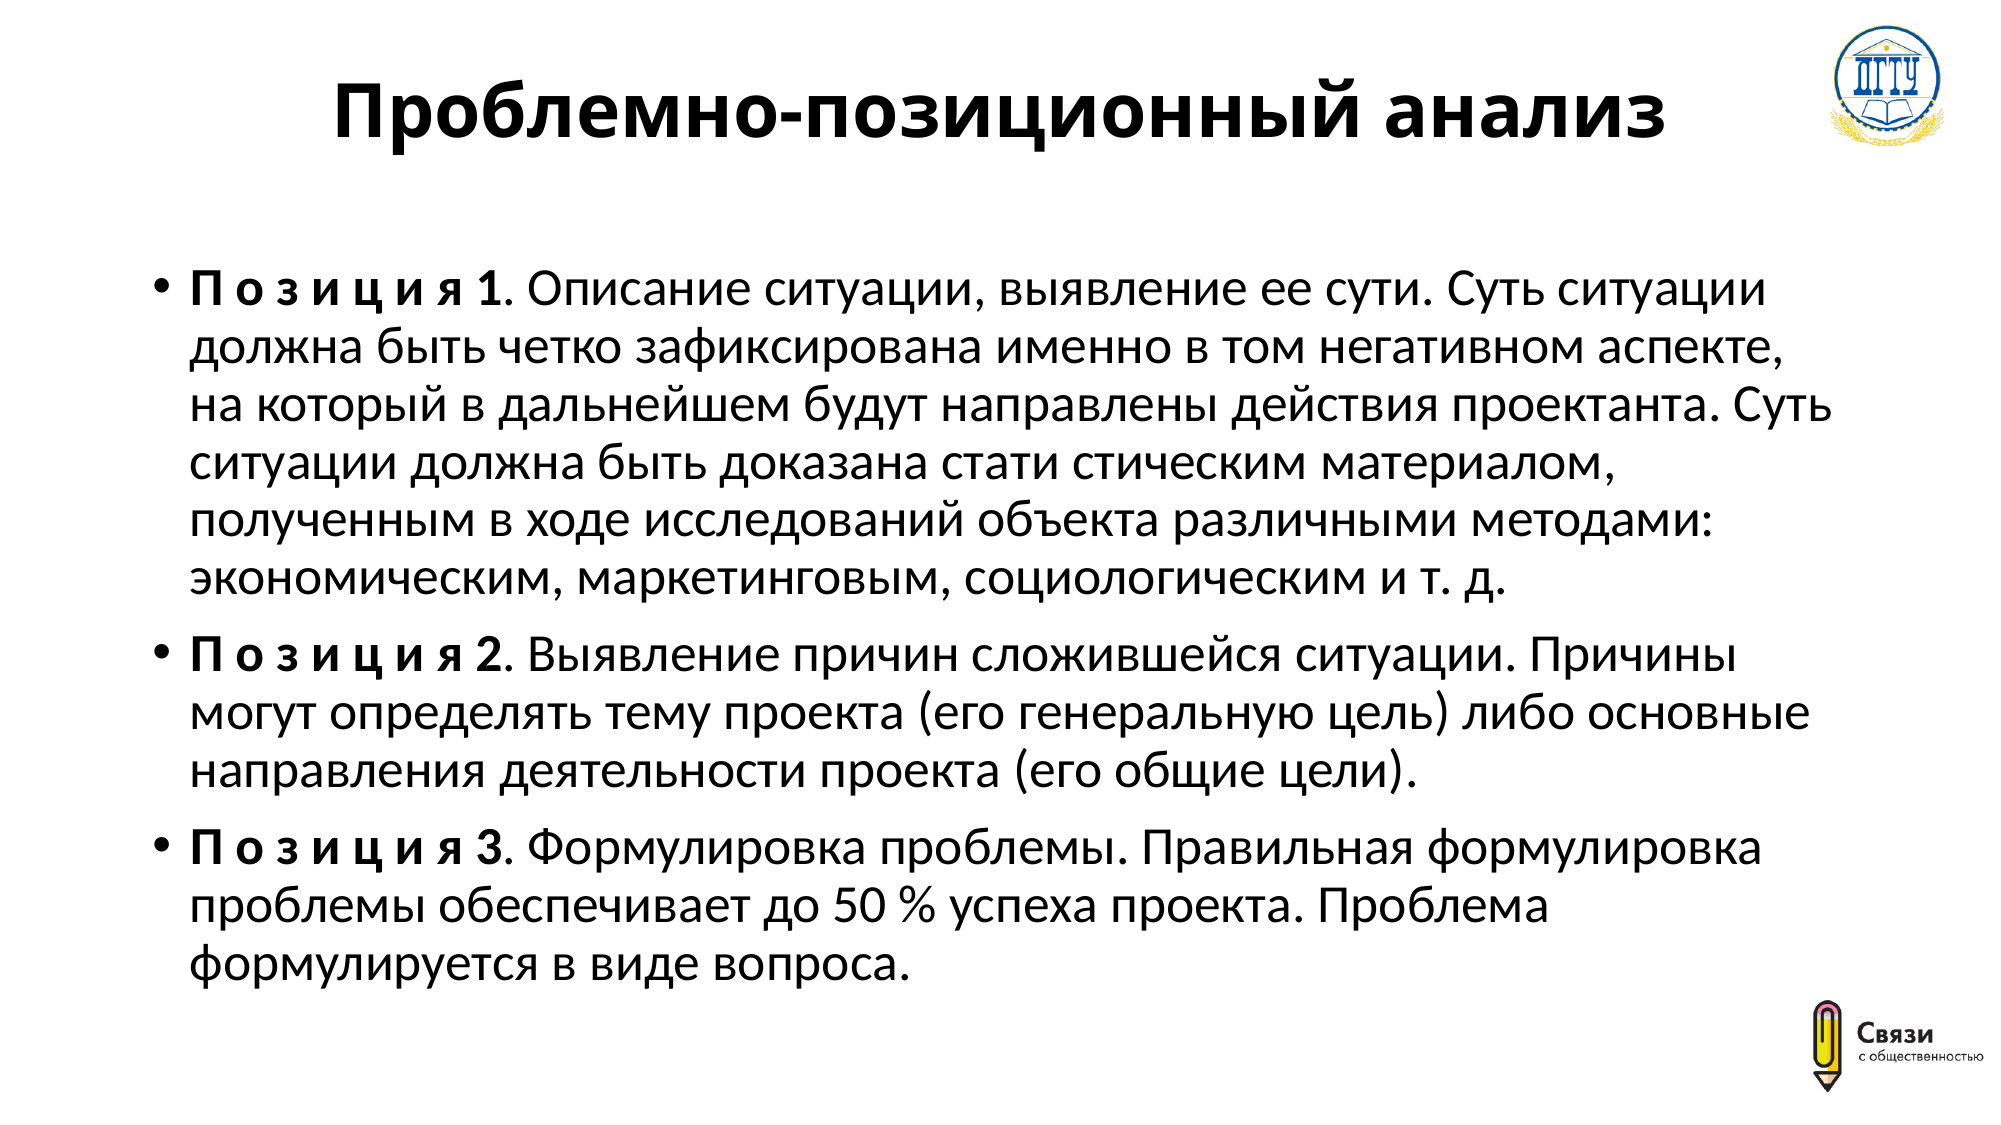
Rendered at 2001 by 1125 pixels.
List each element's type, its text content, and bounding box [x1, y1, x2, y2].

title Проблемно-позиционный анализ [137, 59, 1863, 166]
picture [1830, 25, 1944, 146]
picture [1813, 1000, 1988, 1092]
list П о з и ц и я 1. Описание ситуации, выявление ее сути. Суть ситуации должна быть четко зафиксирована именно в том негативном аспекте, на который в дальнейшем будут направлены действия проектанта. Суть ситуации должна быть доказана стати стическим материалом, полученным в ходе исследований объекта различными методами: экономическим, маркетинговым, социологическим и т. д. П о з и ц и я 2. Выявление причин сложившейся ситуации. Причины могут определять тему проекта (его генеральную цель) либо основные направления деятельности проекта (его общие цели). П о з и ц и я 3. Формулировка проблемы. Правильная формулировка проблемы обеспечивает до 50 % успеха проекта. Проблема формулируется в виде вопроса. [137, 251, 1863, 1014]
